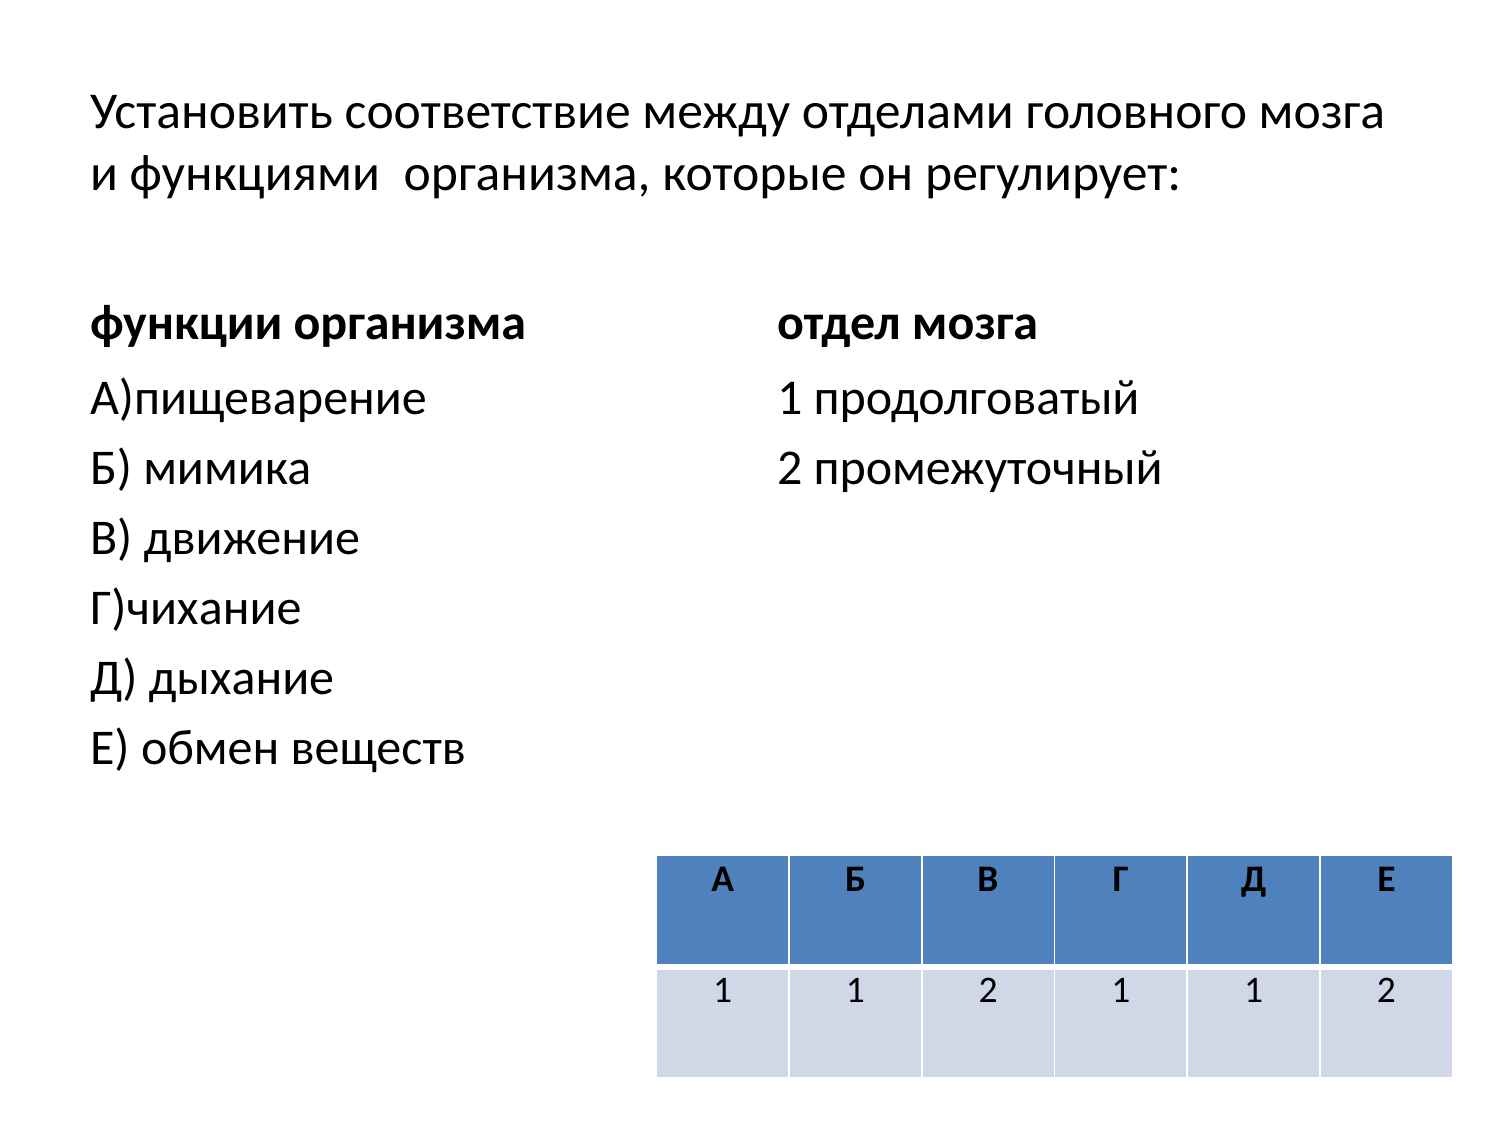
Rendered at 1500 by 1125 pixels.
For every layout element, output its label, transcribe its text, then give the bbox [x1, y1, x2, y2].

table_cell 1 [790, 970, 921, 1077]
table_header Е [1321, 856, 1452, 964]
list А)пищеварение Б) мимика В) движение Г)чихание Д) дыхание Е) обмен веществ [75, 356, 738, 1005]
title Установить соответствие между отделами головного мозга и функциями организма, которые он регулирует: [75, 45, 1425, 233]
table_cell 1 [1055, 970, 1186, 1077]
table_cell 1 [657, 970, 788, 1077]
table_header В [923, 856, 1054, 964]
table_header Г [1055, 856, 1186, 964]
table_header Д [1188, 856, 1319, 964]
table_header А [657, 856, 788, 964]
table_cell 2 [923, 970, 1054, 1077]
table_cell 1 [1188, 970, 1319, 1077]
list функции организма [75, 251, 738, 356]
table_header Б [790, 856, 921, 964]
list 1 продолговатый 2 промежуточный [761, 356, 1425, 855]
table_cell 2 [1321, 970, 1452, 1077]
list отдел мозга [761, 251, 1425, 356]
